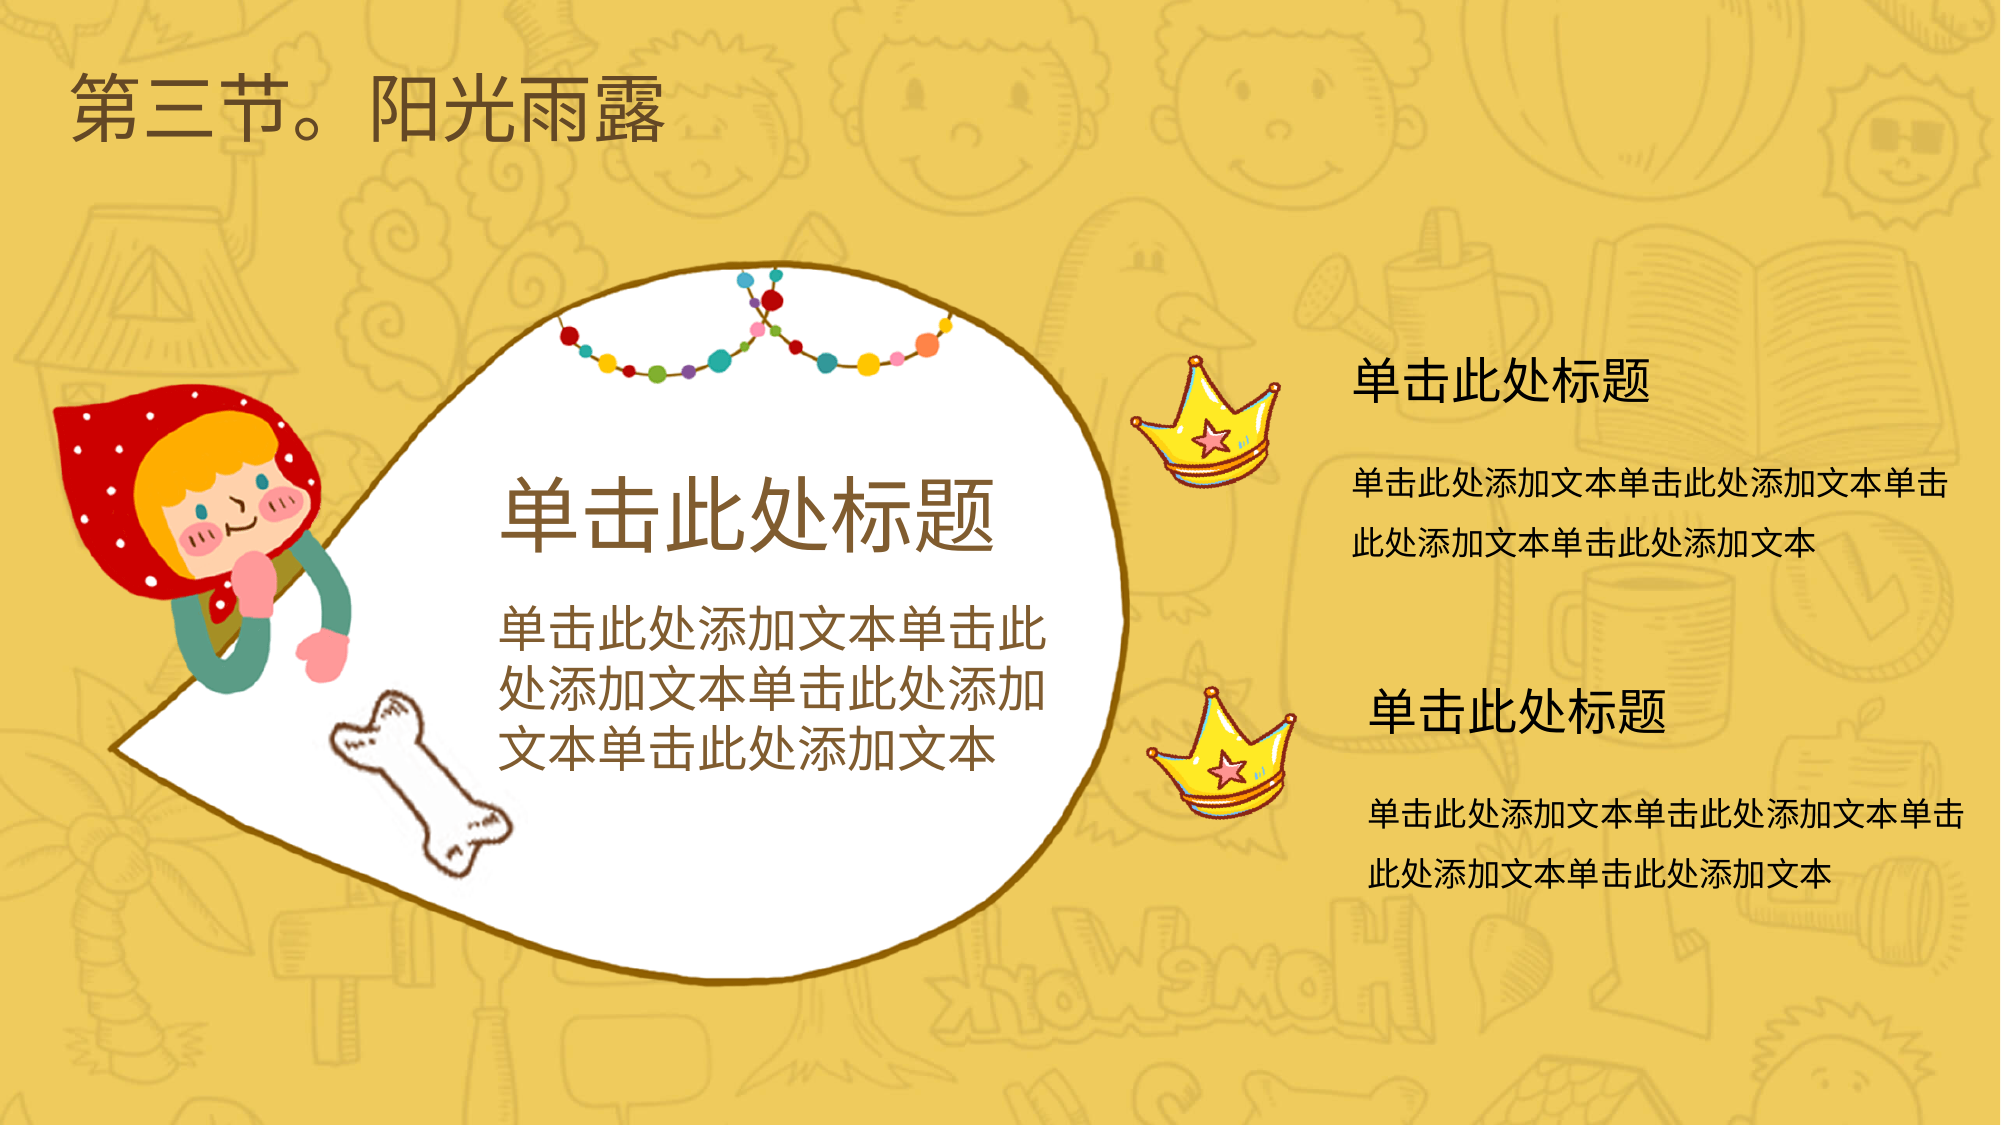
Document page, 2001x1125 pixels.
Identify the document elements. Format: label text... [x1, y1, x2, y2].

text_box 第三节。阳光雨露 [52, 54, 700, 159]
text_box 单击此处标题 [1352, 672, 2000, 748]
text_box 单击此处添加文本单击此处添加文本单击此处添加文本单击此处添加文本 [1352, 766, 2000, 901]
text_box 单击此处添加文本单击此处添加文本单击此处添加文本单击此处添加文本 [1336, 435, 1984, 570]
picture [0, 0, 2001, 1125]
text_box 单击此处标题 [1336, 341, 1984, 417]
